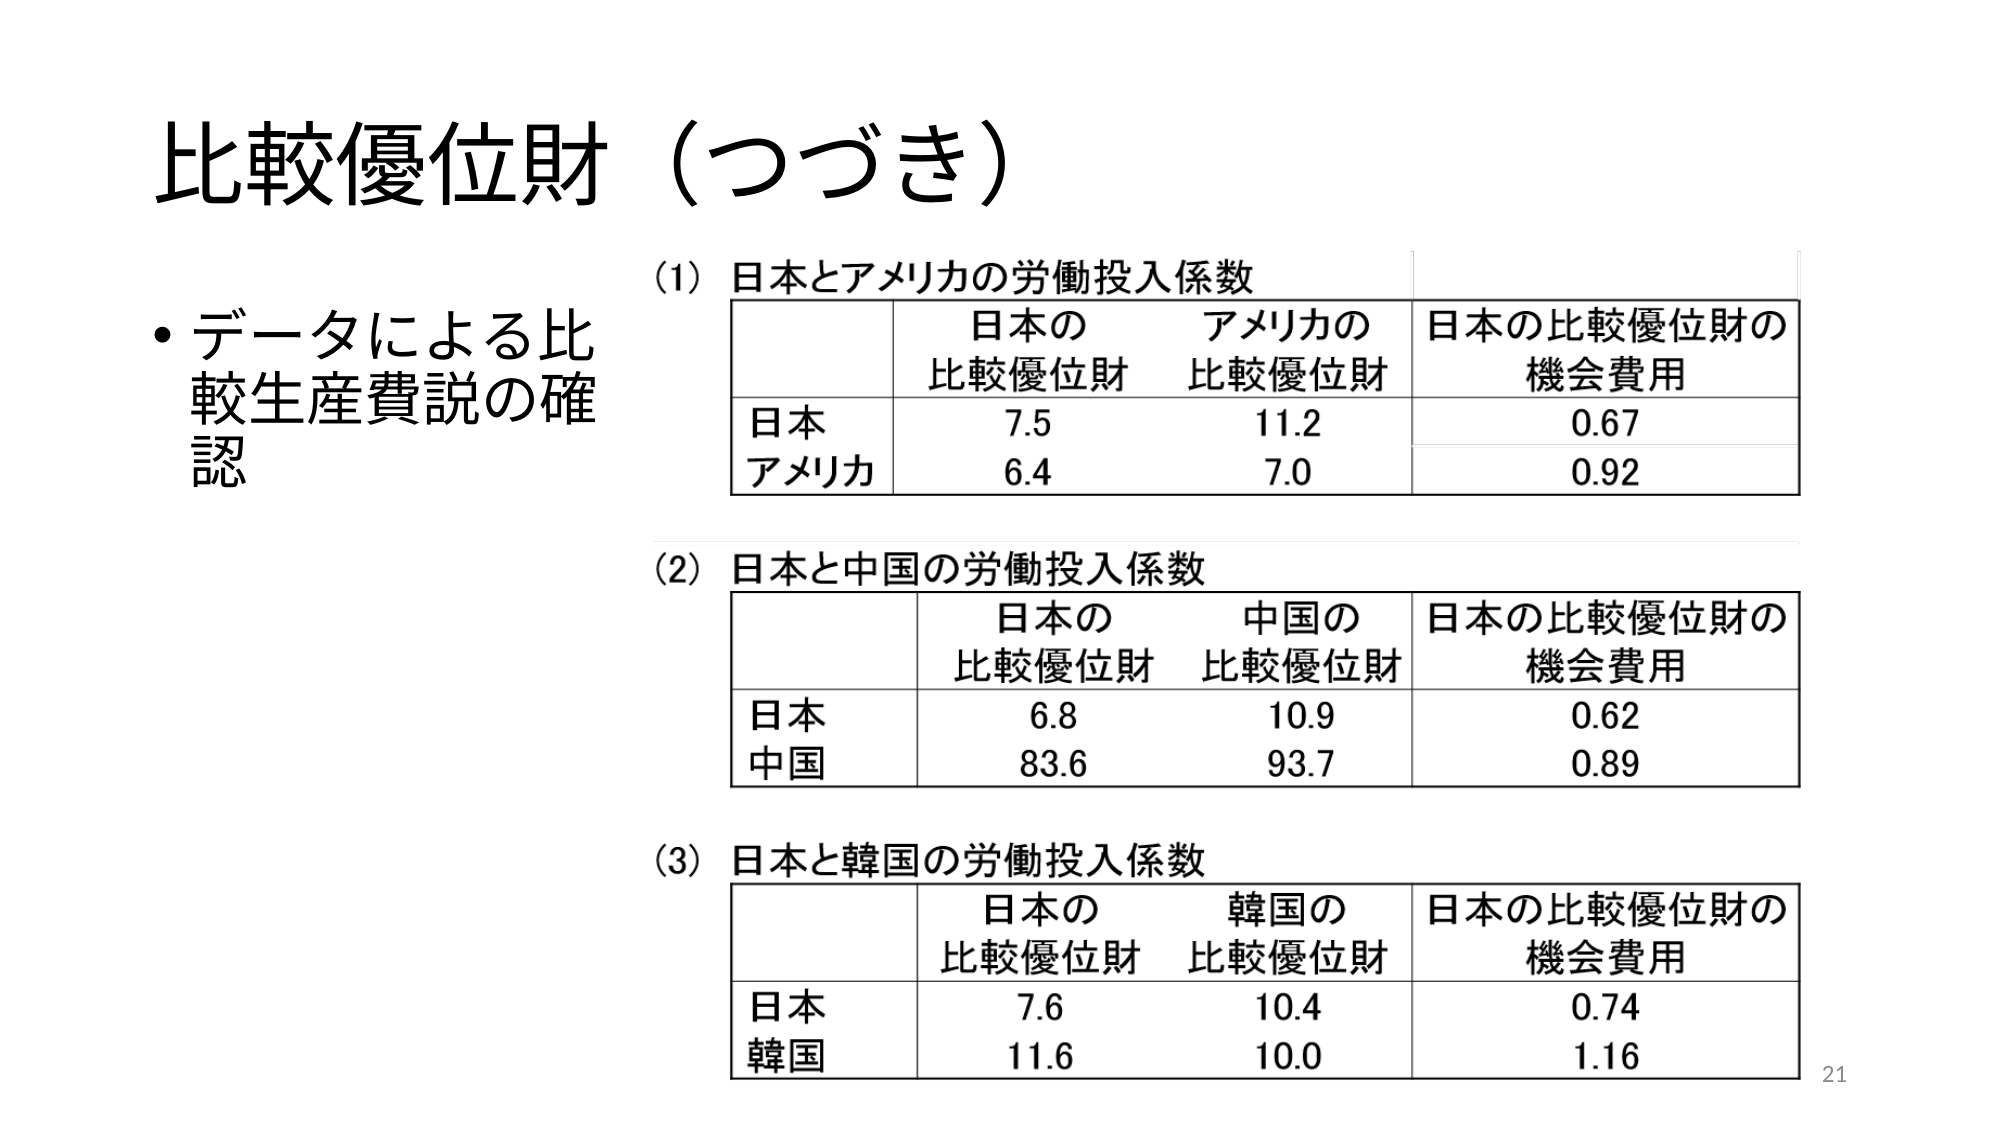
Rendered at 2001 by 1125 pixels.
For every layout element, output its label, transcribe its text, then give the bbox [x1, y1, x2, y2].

slide_number 21 [1802, 1042, 1863, 1103]
list データによる比較生産費説の確認 [137, 299, 653, 1014]
picture [653, 241, 1802, 1103]
title 比較優位財（つづき） [137, 59, 1863, 278]
